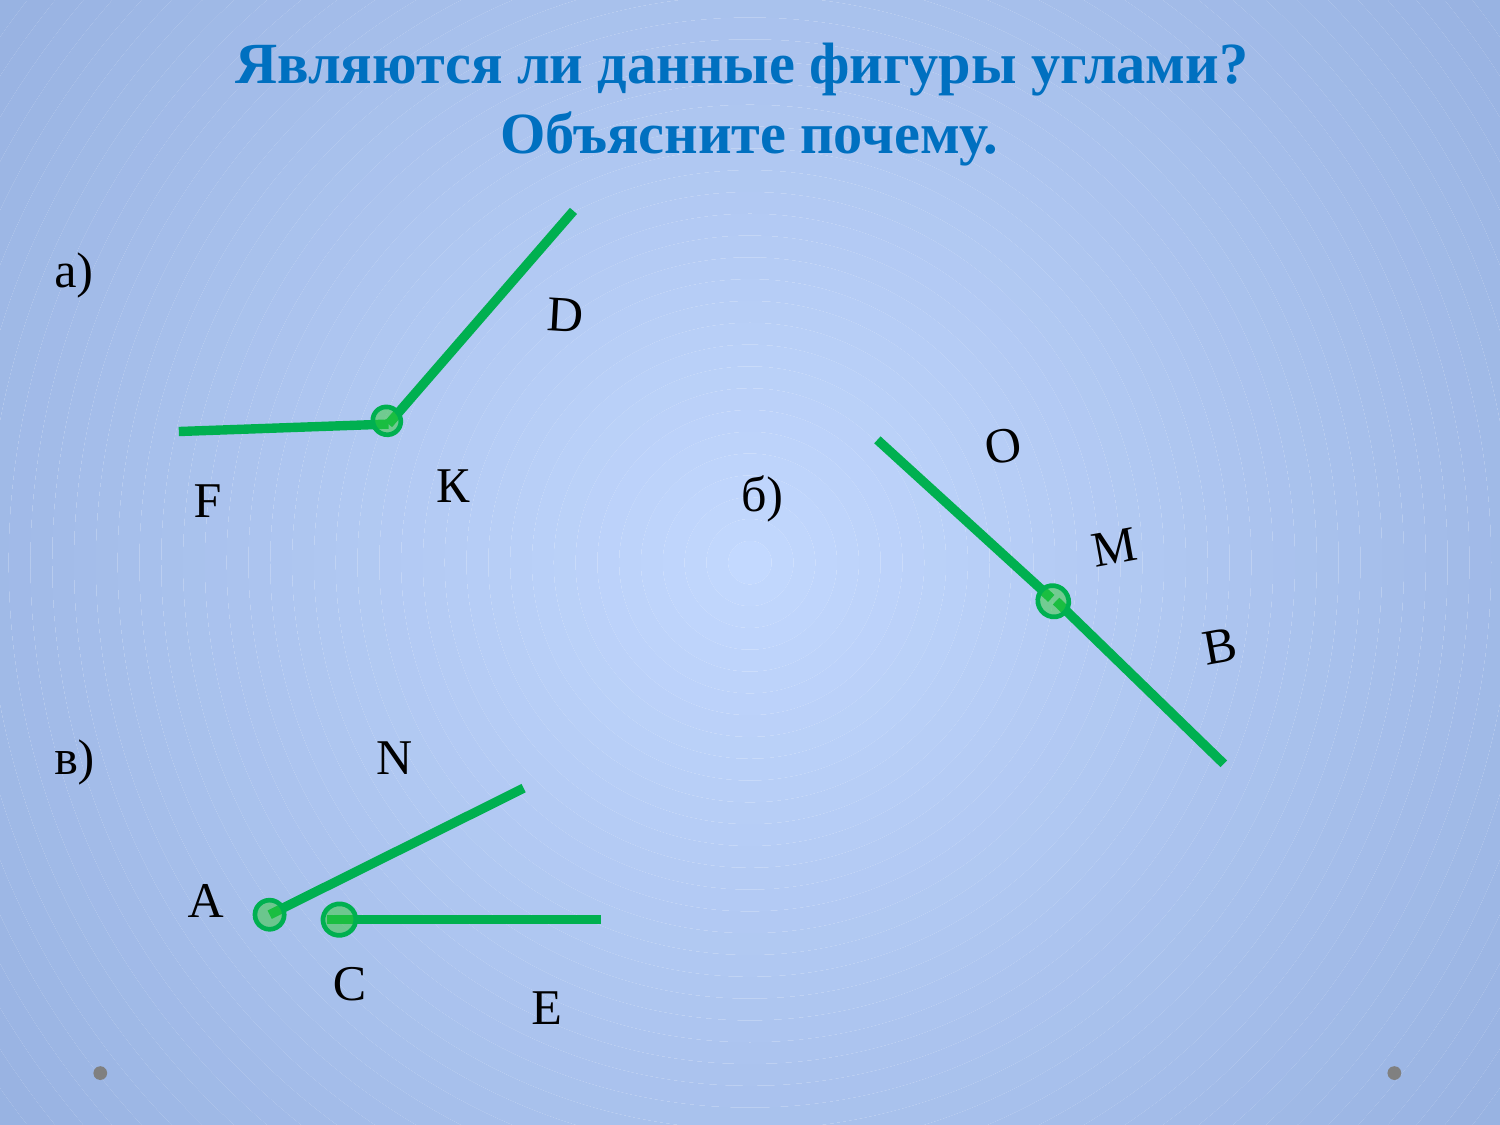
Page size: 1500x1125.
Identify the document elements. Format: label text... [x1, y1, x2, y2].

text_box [964, 389, 1260, 816]
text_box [178, 111, 605, 538]
text_box в) [39, 717, 124, 792]
title Являются ли данные фигуры углами? Объясните почему. [141, 19, 1357, 173]
text_box б) [726, 454, 811, 530]
text_box а) [39, 230, 124, 306]
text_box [172, 716, 602, 1044]
